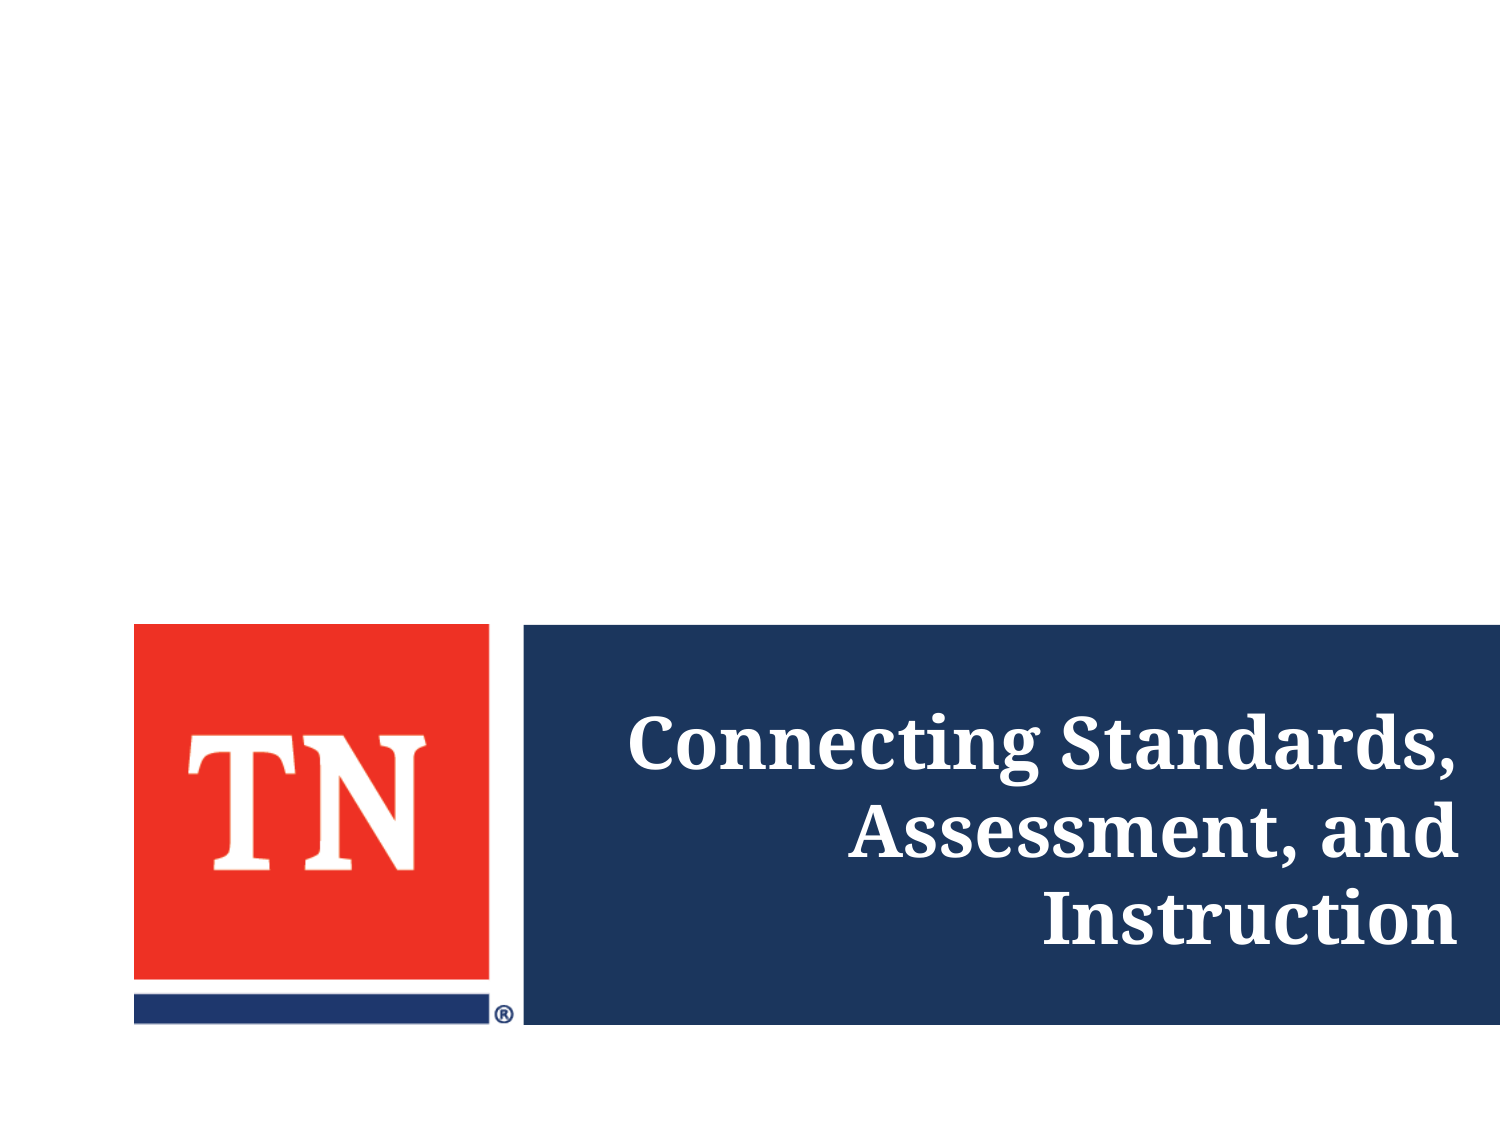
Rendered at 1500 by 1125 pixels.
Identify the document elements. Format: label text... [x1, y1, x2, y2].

picture [134, 624, 525, 1025]
title Connecting Standards, Assessment, and Instruction [562, 662, 1475, 994]
